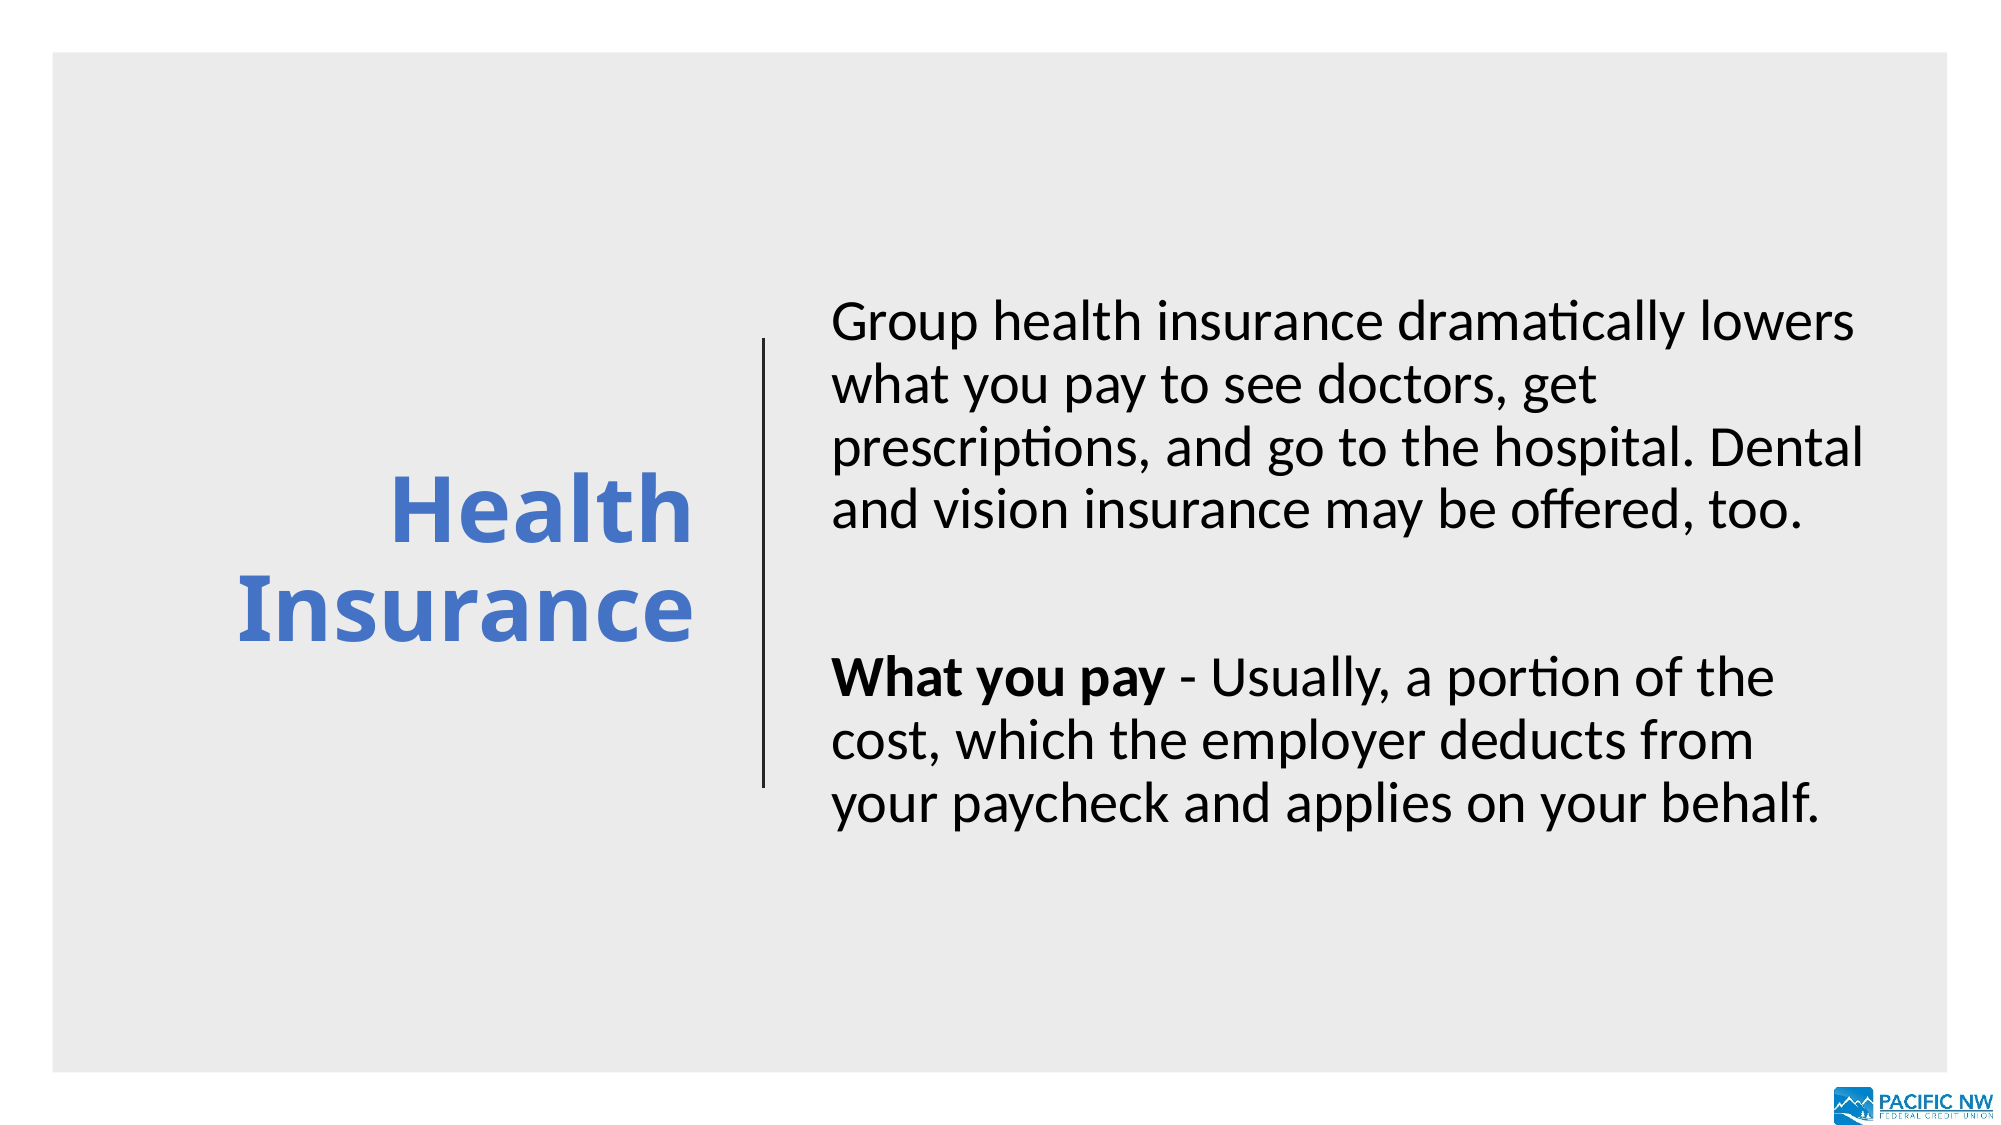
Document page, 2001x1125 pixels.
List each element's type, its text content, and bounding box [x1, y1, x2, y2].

text_box [52, 51, 1948, 1073]
list Group health insurance dramatically lowers what you pay to see doctors, get prescriptions, and go to the hospital. Dental and vision insurance may be offered, too. What you pay - Usually, a portion of the cost, which the employer deducts from your paycheck and applies on your behalf. [816, 158, 1889, 967]
picture [1834, 1087, 1993, 1125]
title Health Insurance [137, 158, 711, 967]
